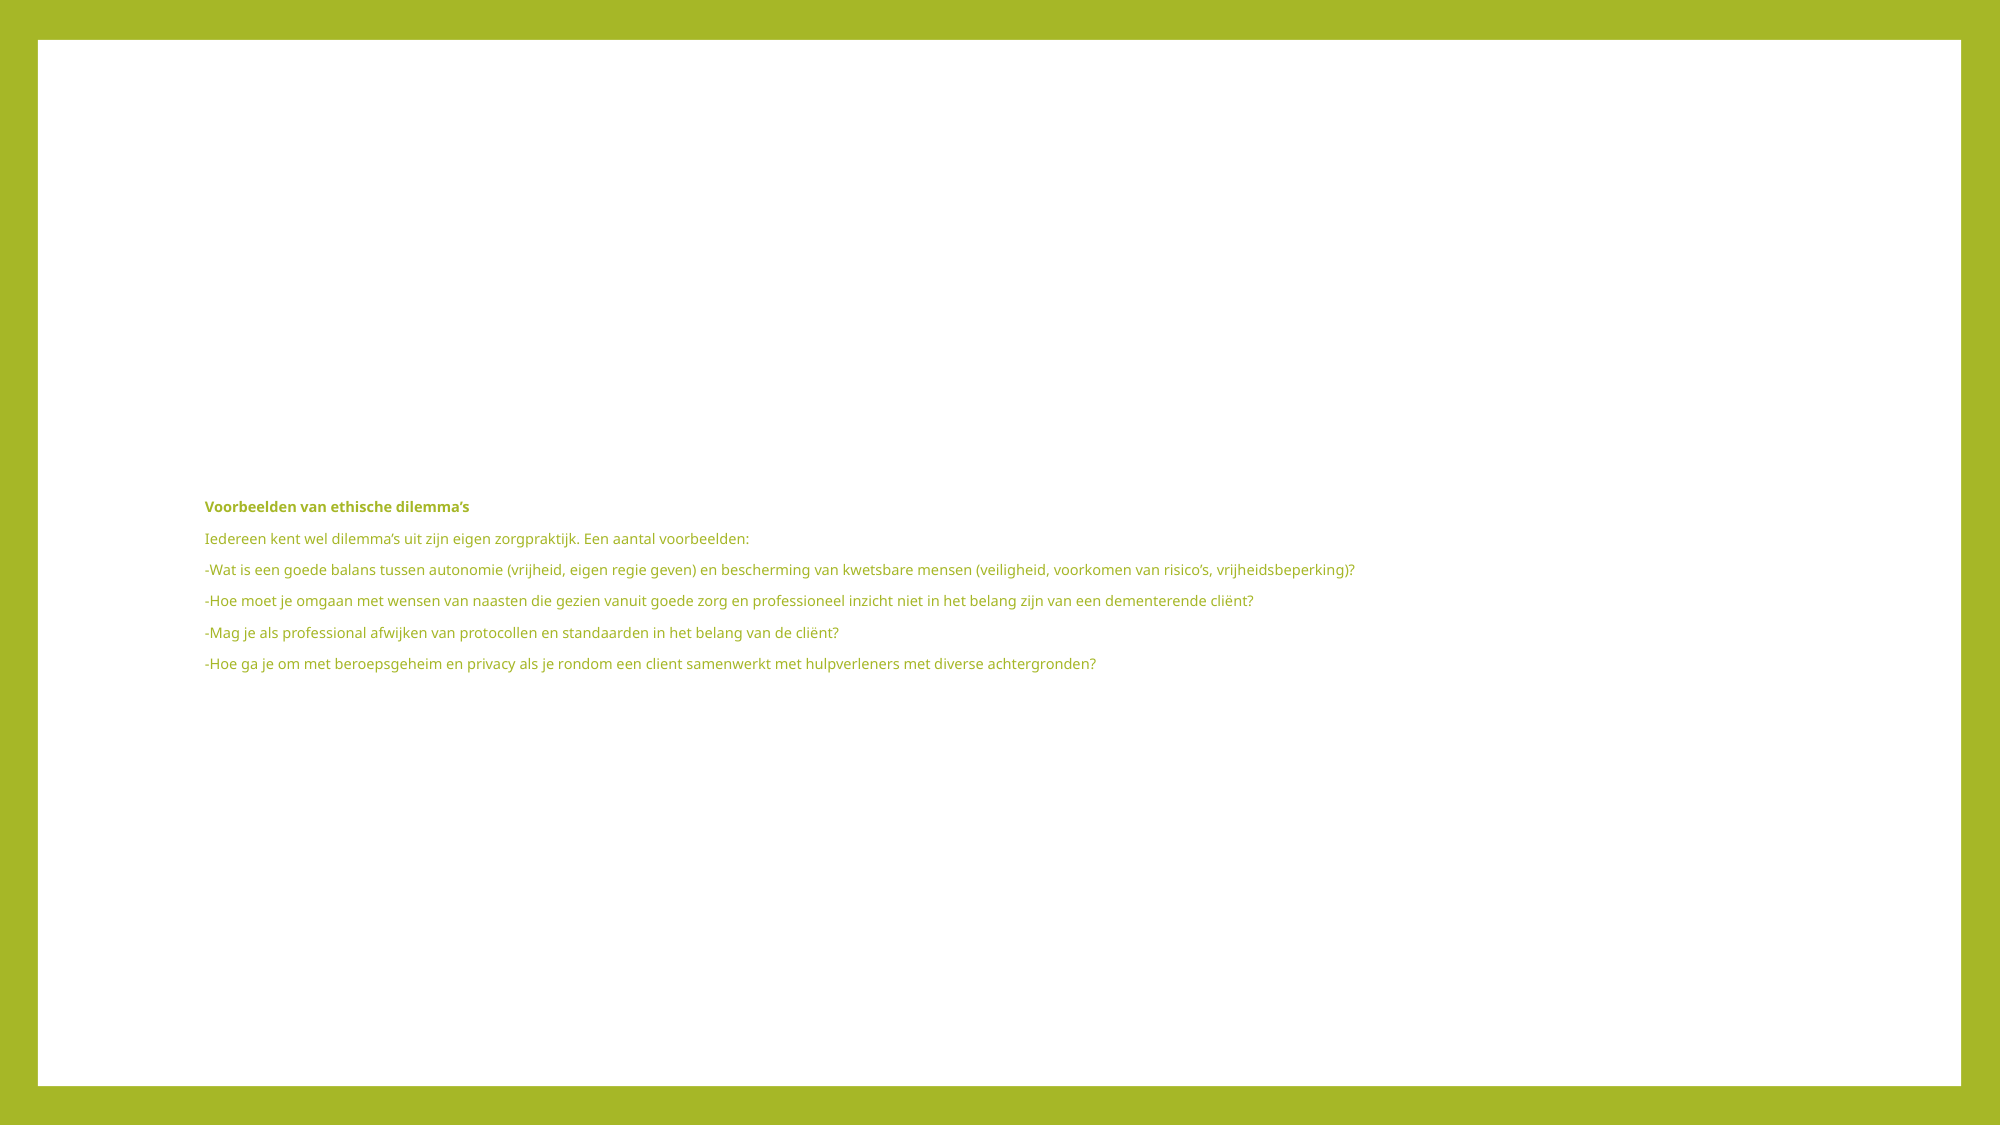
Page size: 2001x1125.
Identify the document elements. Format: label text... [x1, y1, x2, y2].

title Voorbeelden van ethische dilemma’s Iedereen kent wel dilemma’s uit zijn eigen zorgpraktijk. Een aantal voorbeelden: -Wat is een goede balans tussen autonomie (vrijheid, eigen regie geven) en bescherming van kwetsbare mensen (veiligheid, voorkomen van risico’s, vrijheidsbeperking)? -Hoe moet je omgaan met wensen van naasten die gezien vanuit goede zorg en professioneel inzicht niet in het belang zijn van een dementerende cliënt? -Mag je als professional afwijken van protocollen en standaarden in het belang van de cliënt? -Hoe ga je om met beroepsgeheim en privacy als je rondom een client samenwerkt met hulpverleners met diverse achtergronden? [189, 489, 1810, 713]
